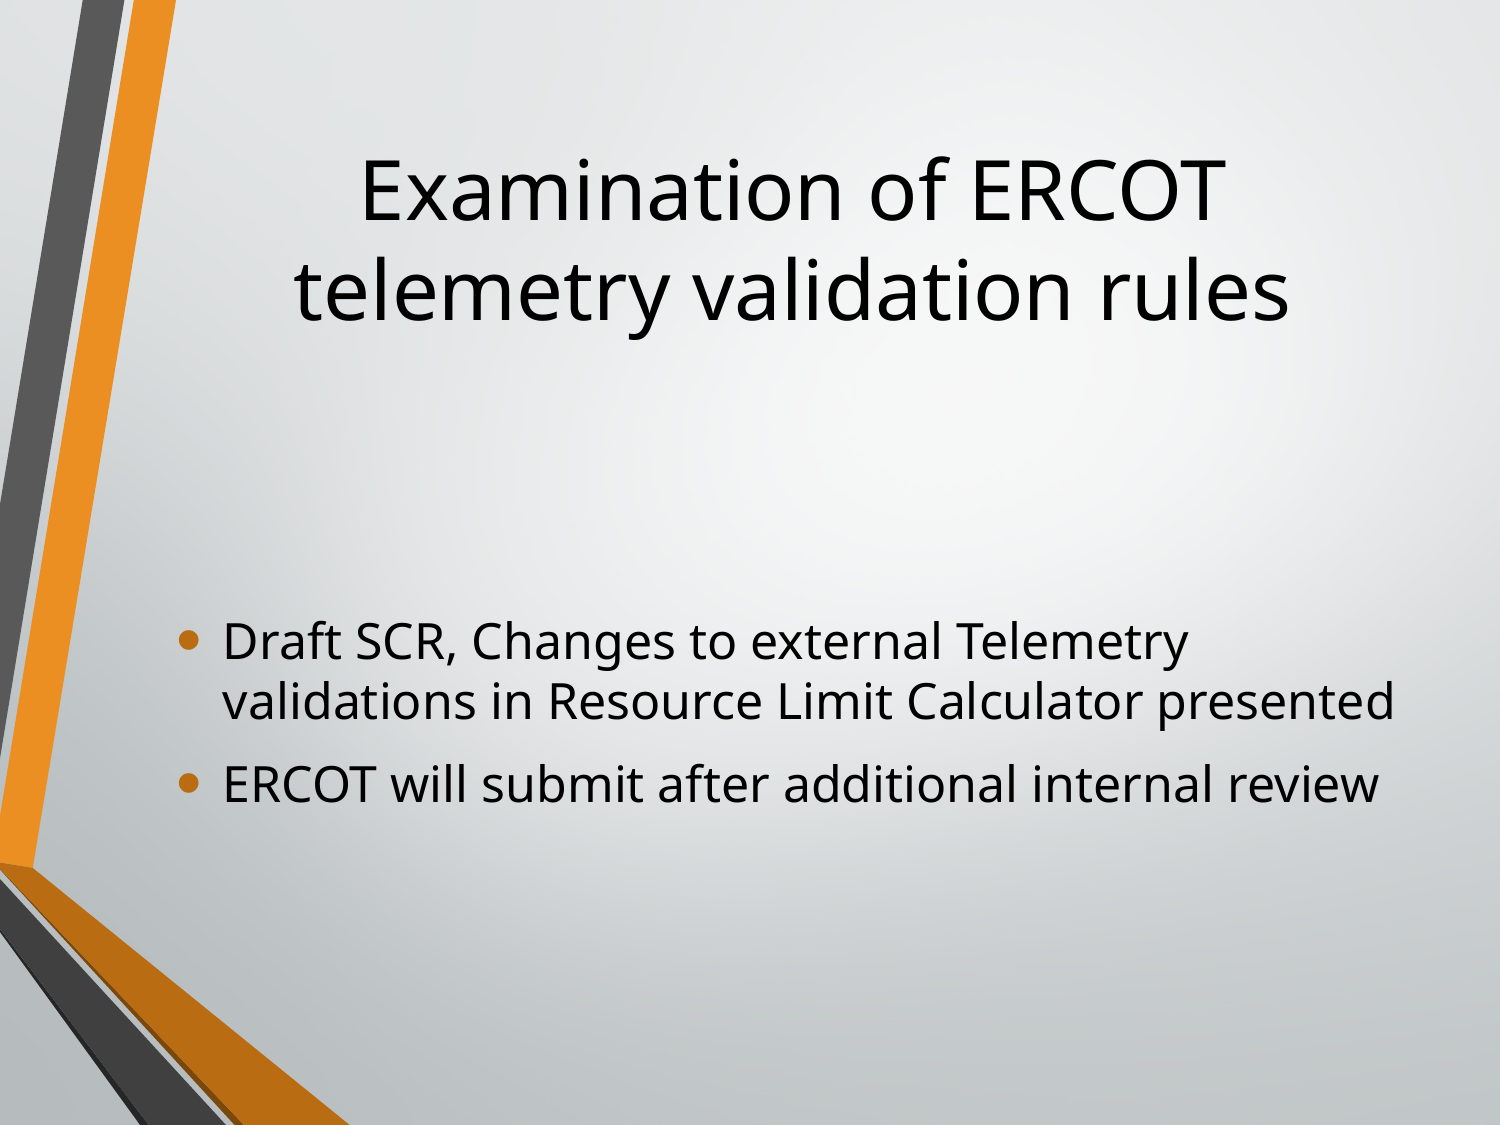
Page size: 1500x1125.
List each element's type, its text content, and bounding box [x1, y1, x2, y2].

list Draft SCR, Changes to external Telemetry validations in Resource Limit Calculator presented ERCOT will submit after additional internal review [161, 437, 1425, 985]
title Examination of ERCOT telemetry validation rules [161, 75, 1425, 400]
